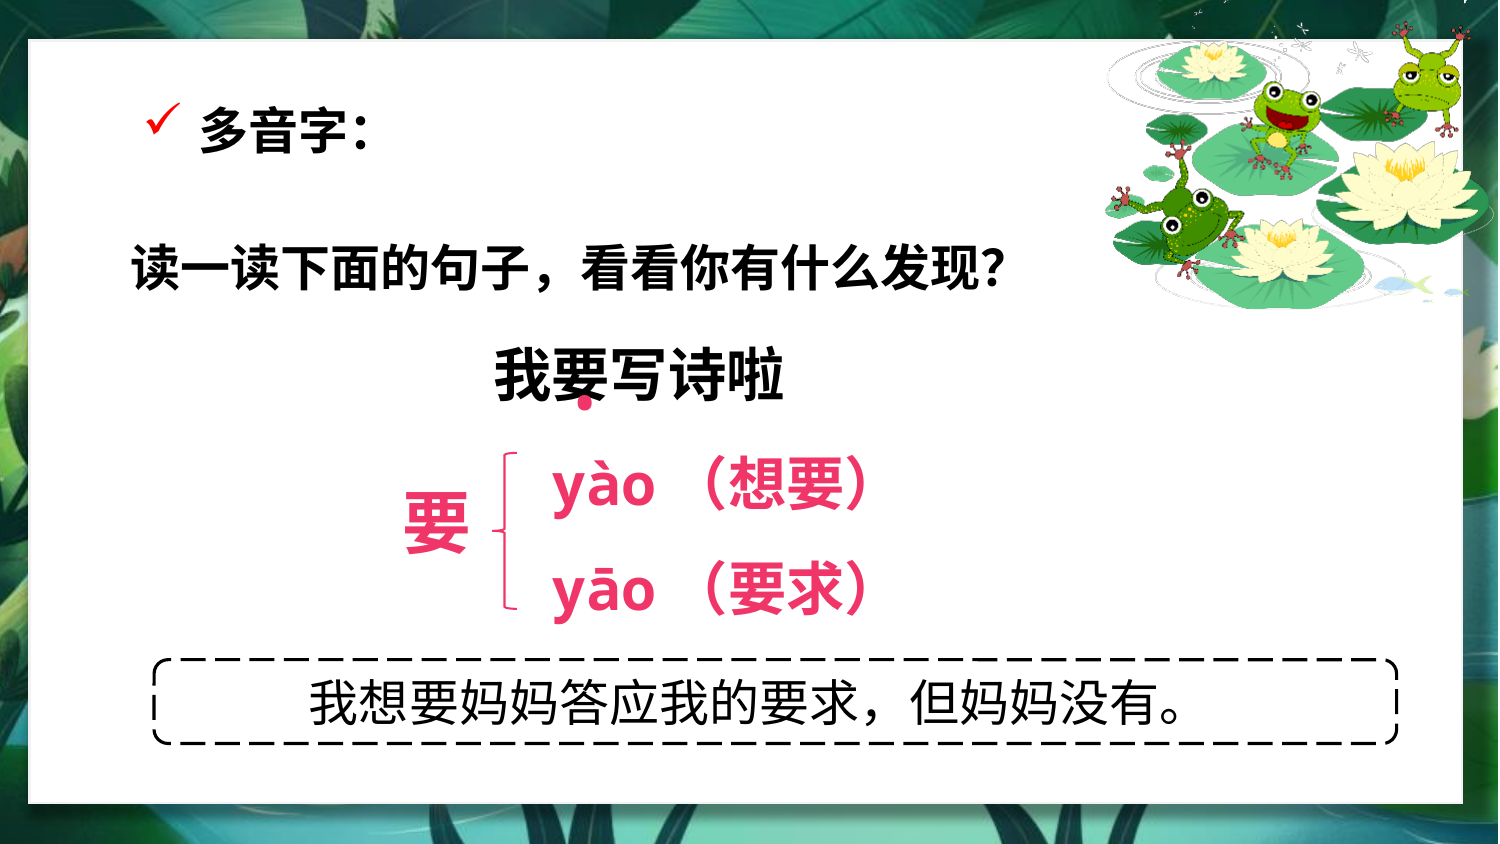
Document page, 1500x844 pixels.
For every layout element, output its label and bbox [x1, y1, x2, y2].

text_box [115, 192, 1119, 441]
text_box [492, 404, 964, 632]
picture [0, 0, 1500, 844]
